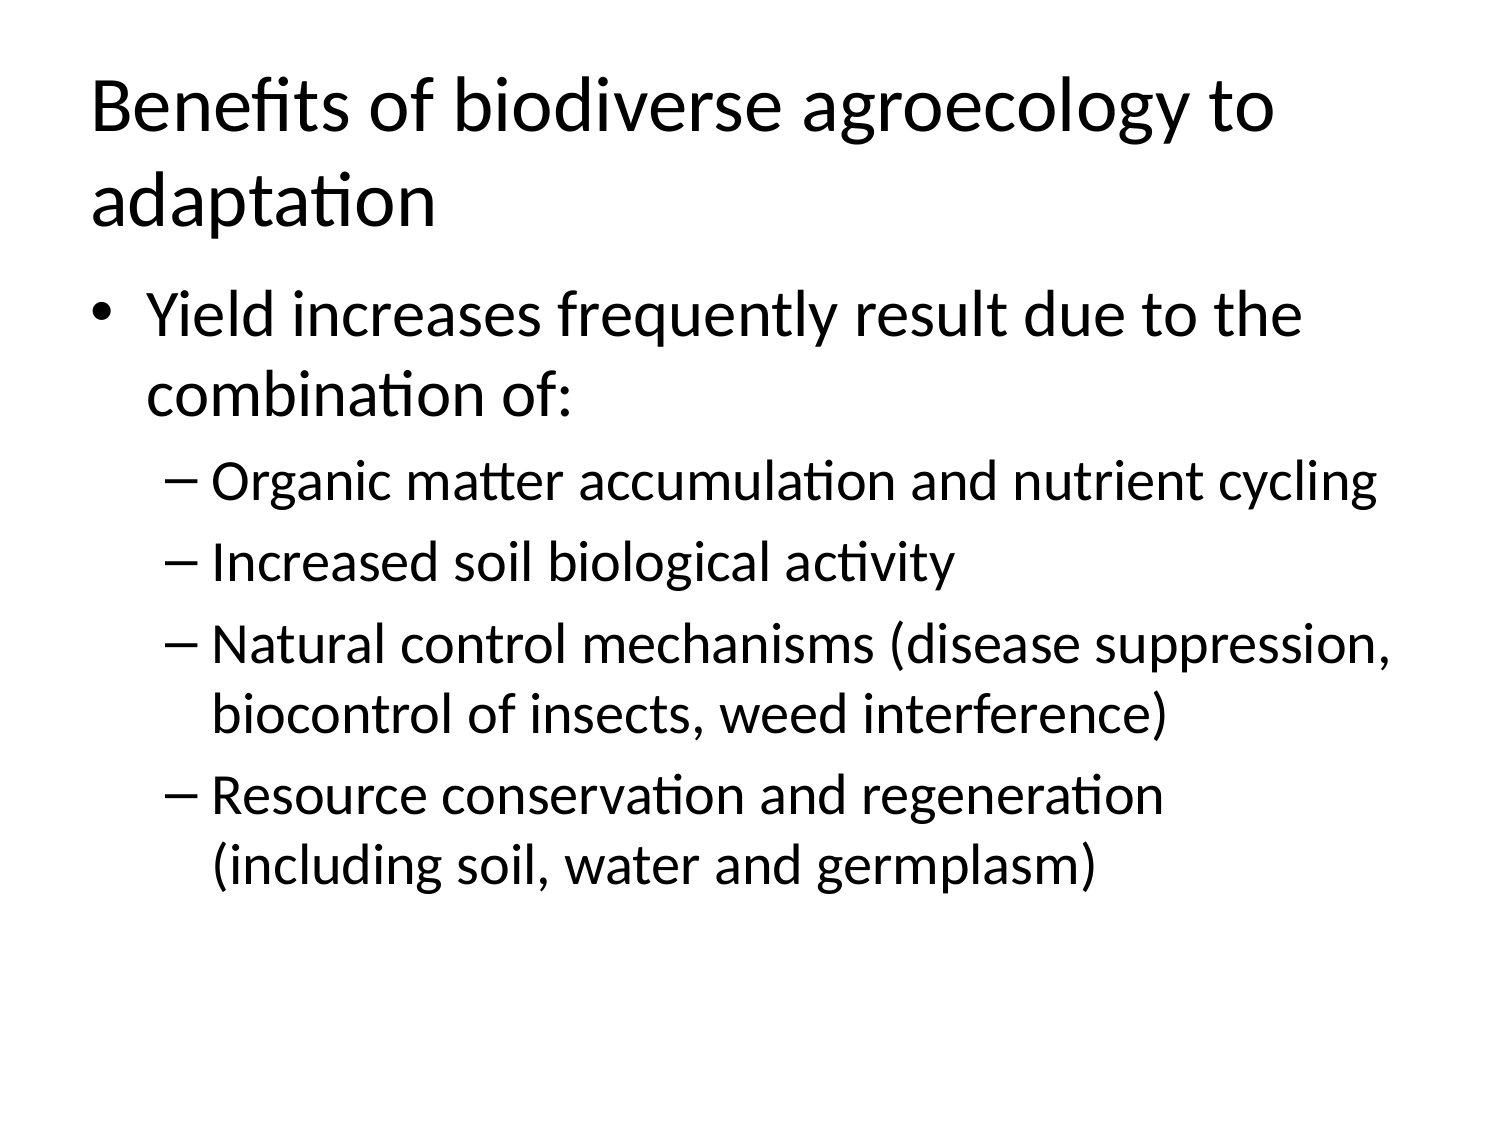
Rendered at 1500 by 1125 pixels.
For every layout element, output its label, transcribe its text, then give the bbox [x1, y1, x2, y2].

list Yield increases frequently result due to the combination of: Organic matter accumulation and nutrient cycling Increased soil biological activity Natural control mechanisms (disease suppression, biocontrol of insects, weed interference) Resource conservation and regeneration (including soil, water and germplasm) [75, 262, 1425, 1005]
title Benefits of biodiverse agroecology to adaptation [75, 45, 1425, 250]
